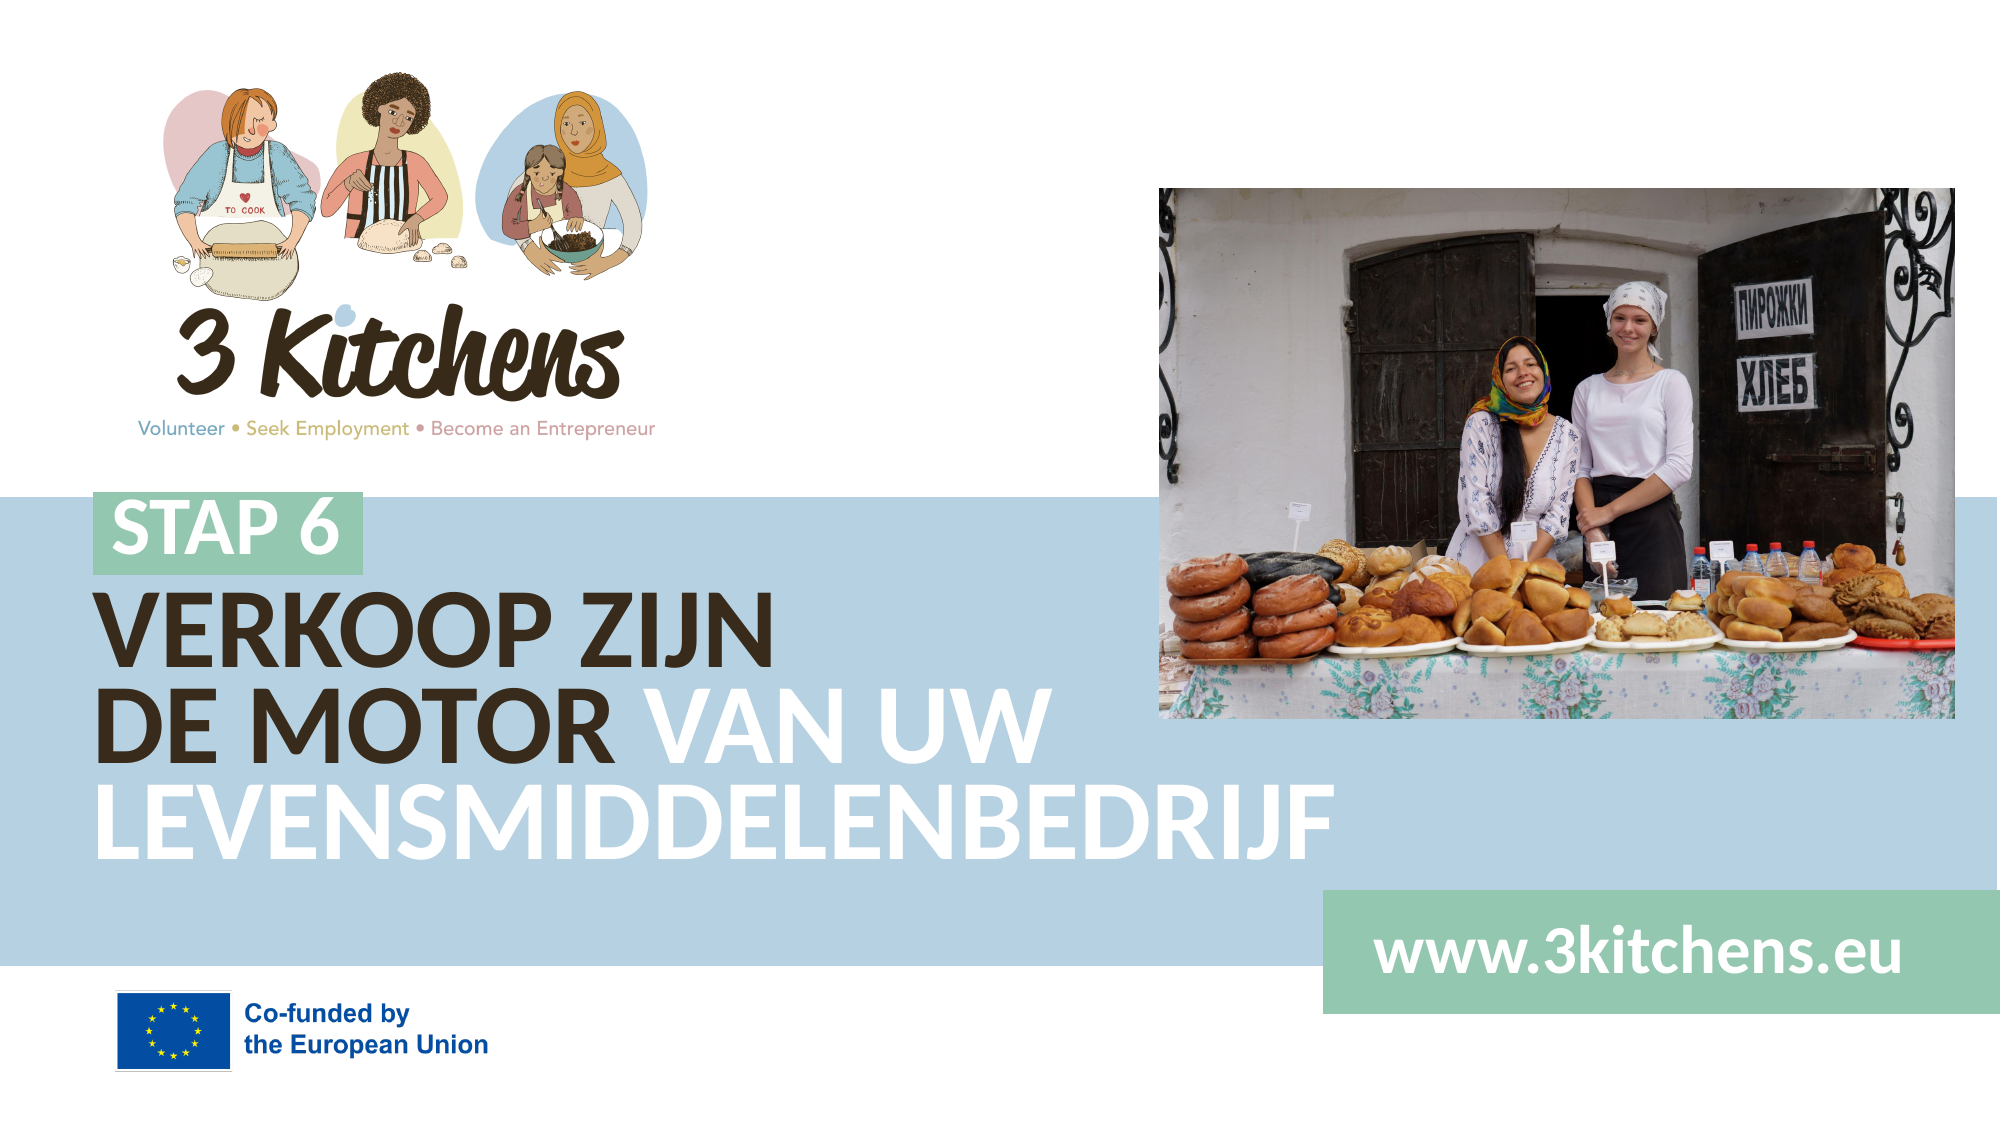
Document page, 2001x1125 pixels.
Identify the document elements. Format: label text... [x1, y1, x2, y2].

text_box VERKOOP ZIJN DE MOTOR VAN UW LEVENSMIDDELENBEDRIJF [77, 587, 1421, 756]
picture [1159, 188, 1955, 719]
picture [112, 988, 516, 1074]
picture [105, 25, 712, 465]
list www.3kitchens.eu [1323, 891, 1921, 1012]
text_box STAP 6. [77, 467, 924, 556]
